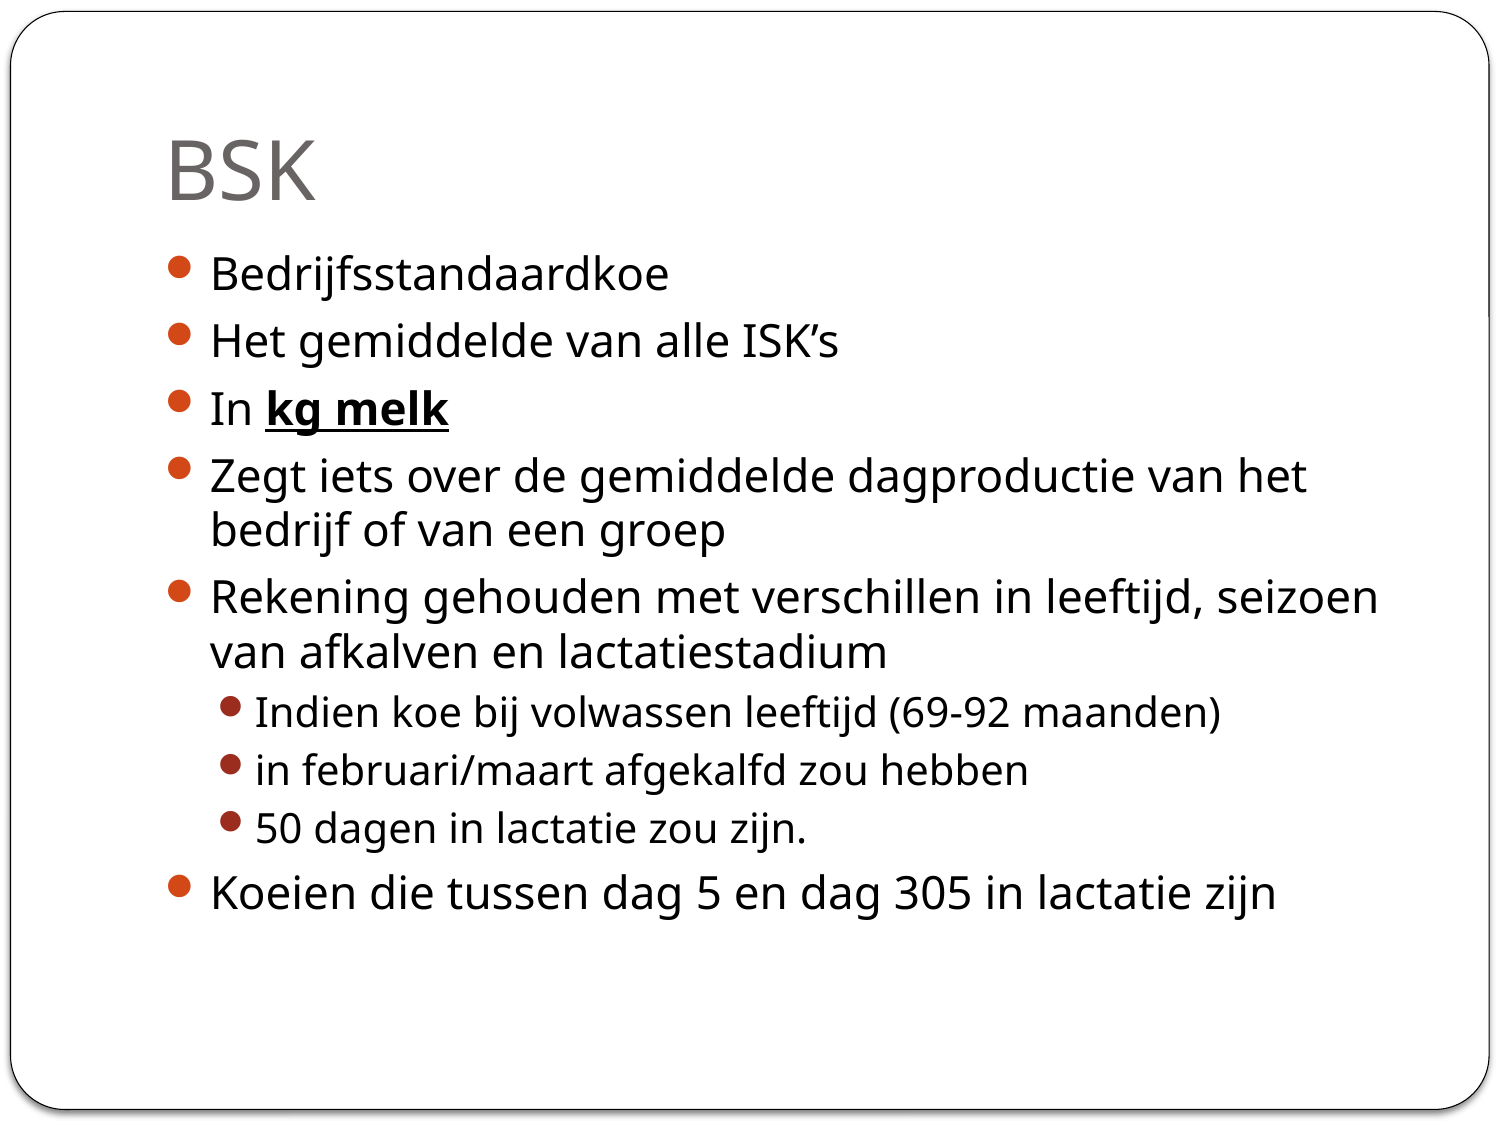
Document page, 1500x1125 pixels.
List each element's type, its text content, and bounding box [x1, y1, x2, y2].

list Bedrijfsstandaardkoe Het gemiddelde van alle ISK’s In kg melk Zegt iets over de gemiddelde dagproductie van het bedrijf of van een groep Rekening gehouden met verschillen in leeftijd, seizoen van afkalven en lactatiestadium Indien koe bij volwassen leeftijd (69-92 maanden) in februari/maart afgekalfd zou hebben 50 dagen in lactatie zou zijn. Koeien die tussen dag 5 en dag 305 in lactatie zijn [150, 237, 1425, 988]
title BSK [150, 45, 1425, 233]
